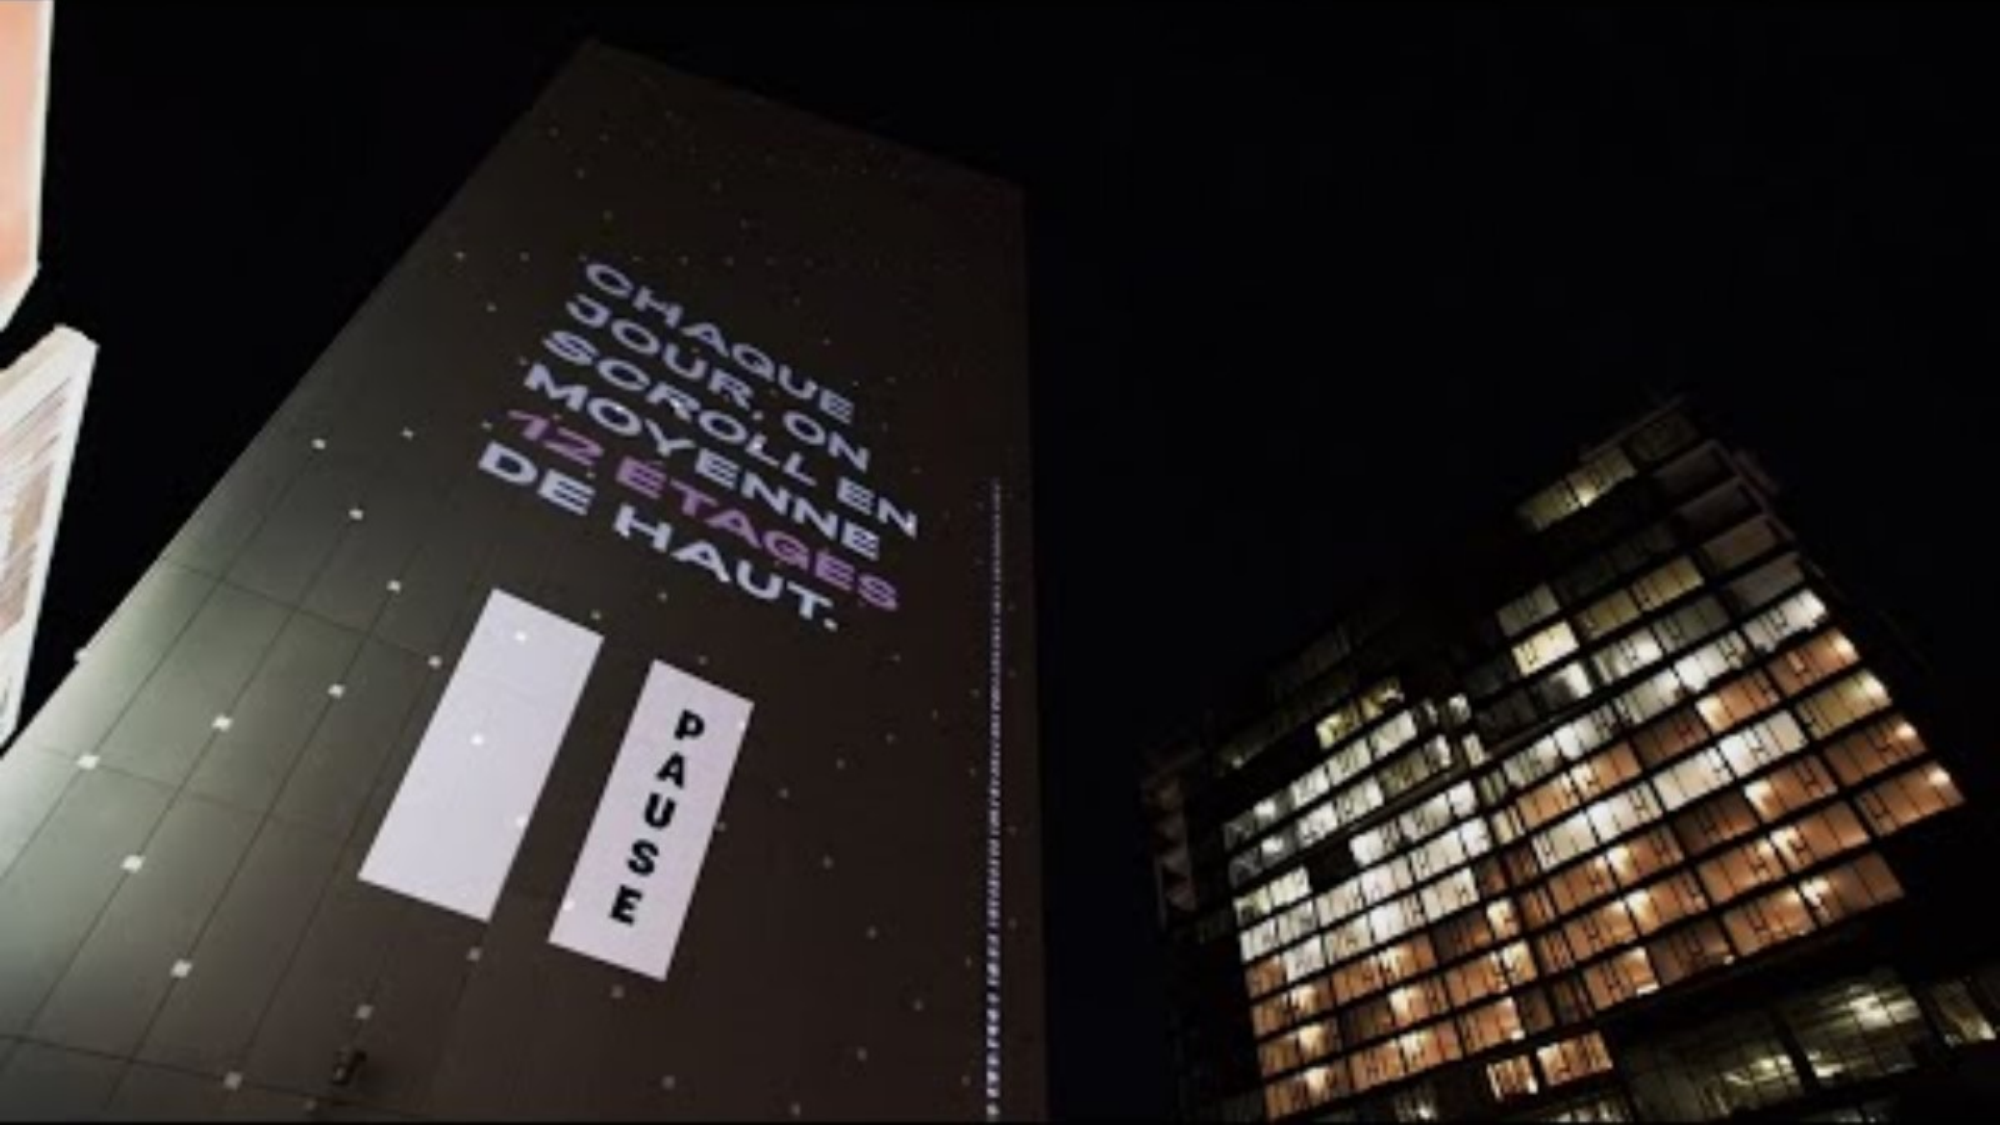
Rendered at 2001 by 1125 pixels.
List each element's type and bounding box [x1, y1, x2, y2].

list [0, 0, 2000, 1125]
